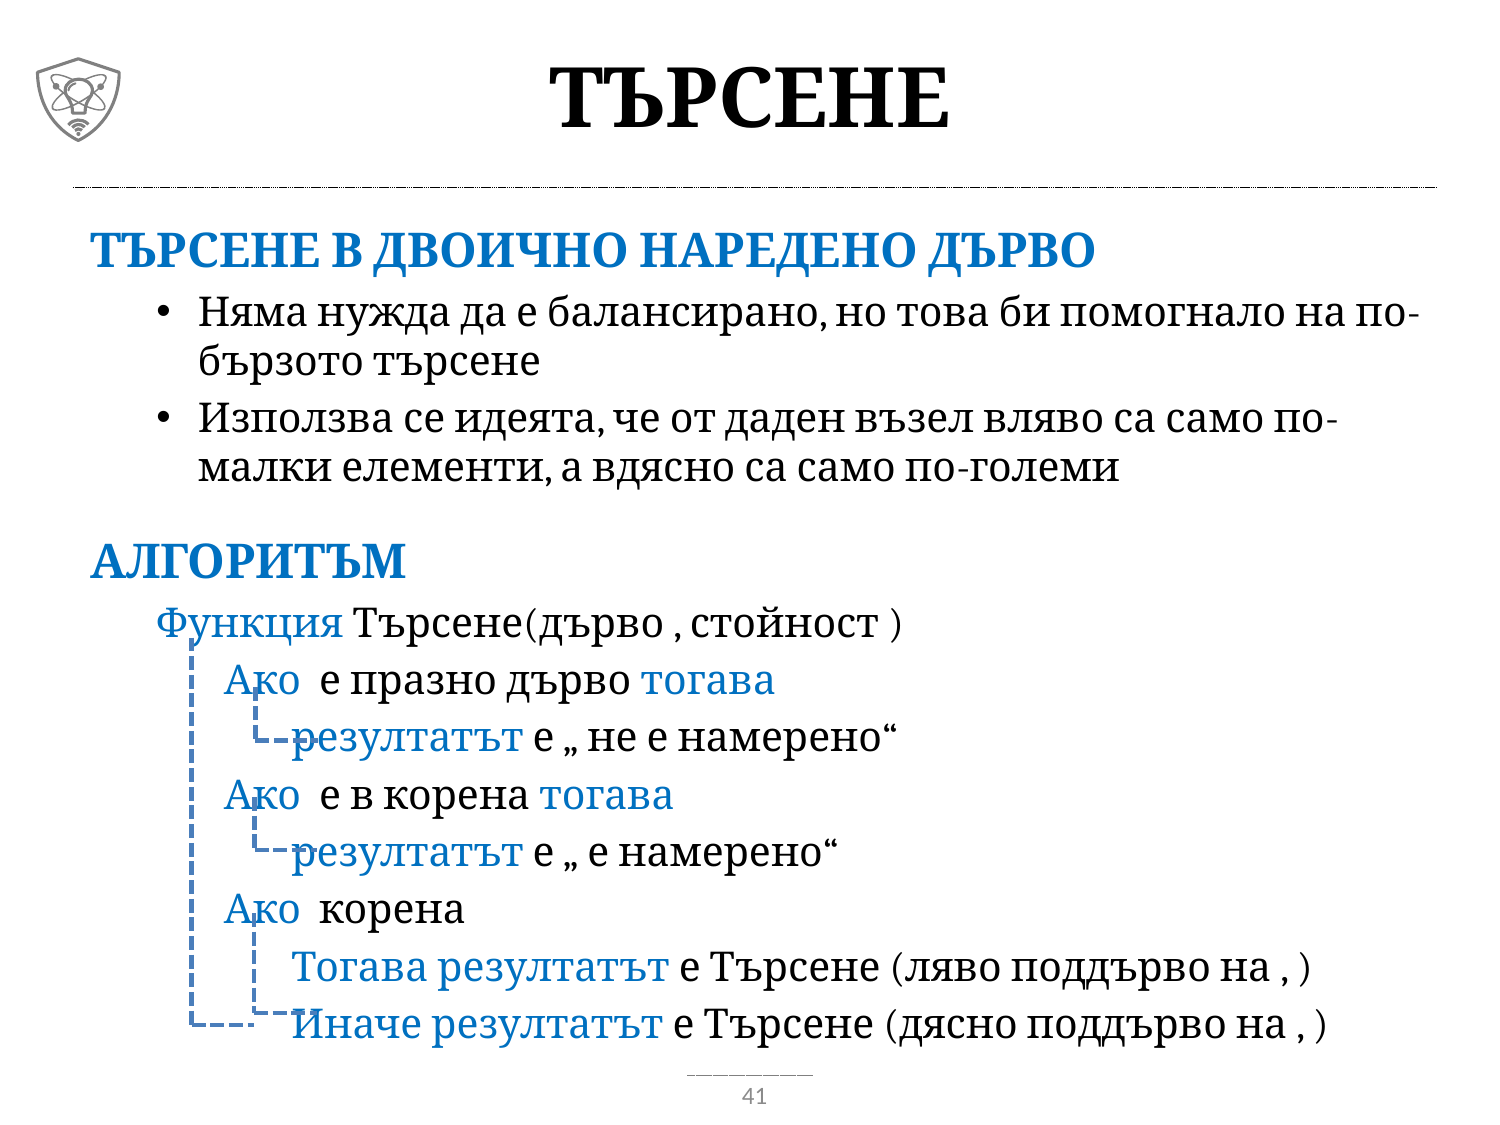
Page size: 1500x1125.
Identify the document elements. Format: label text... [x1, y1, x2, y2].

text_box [191, 637, 255, 1026]
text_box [255, 687, 318, 741]
title Търсене [0, 0, 1500, 188]
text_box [254, 796, 318, 851]
slide_number 41 [579, 1065, 930, 1125]
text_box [253, 912, 317, 1014]
